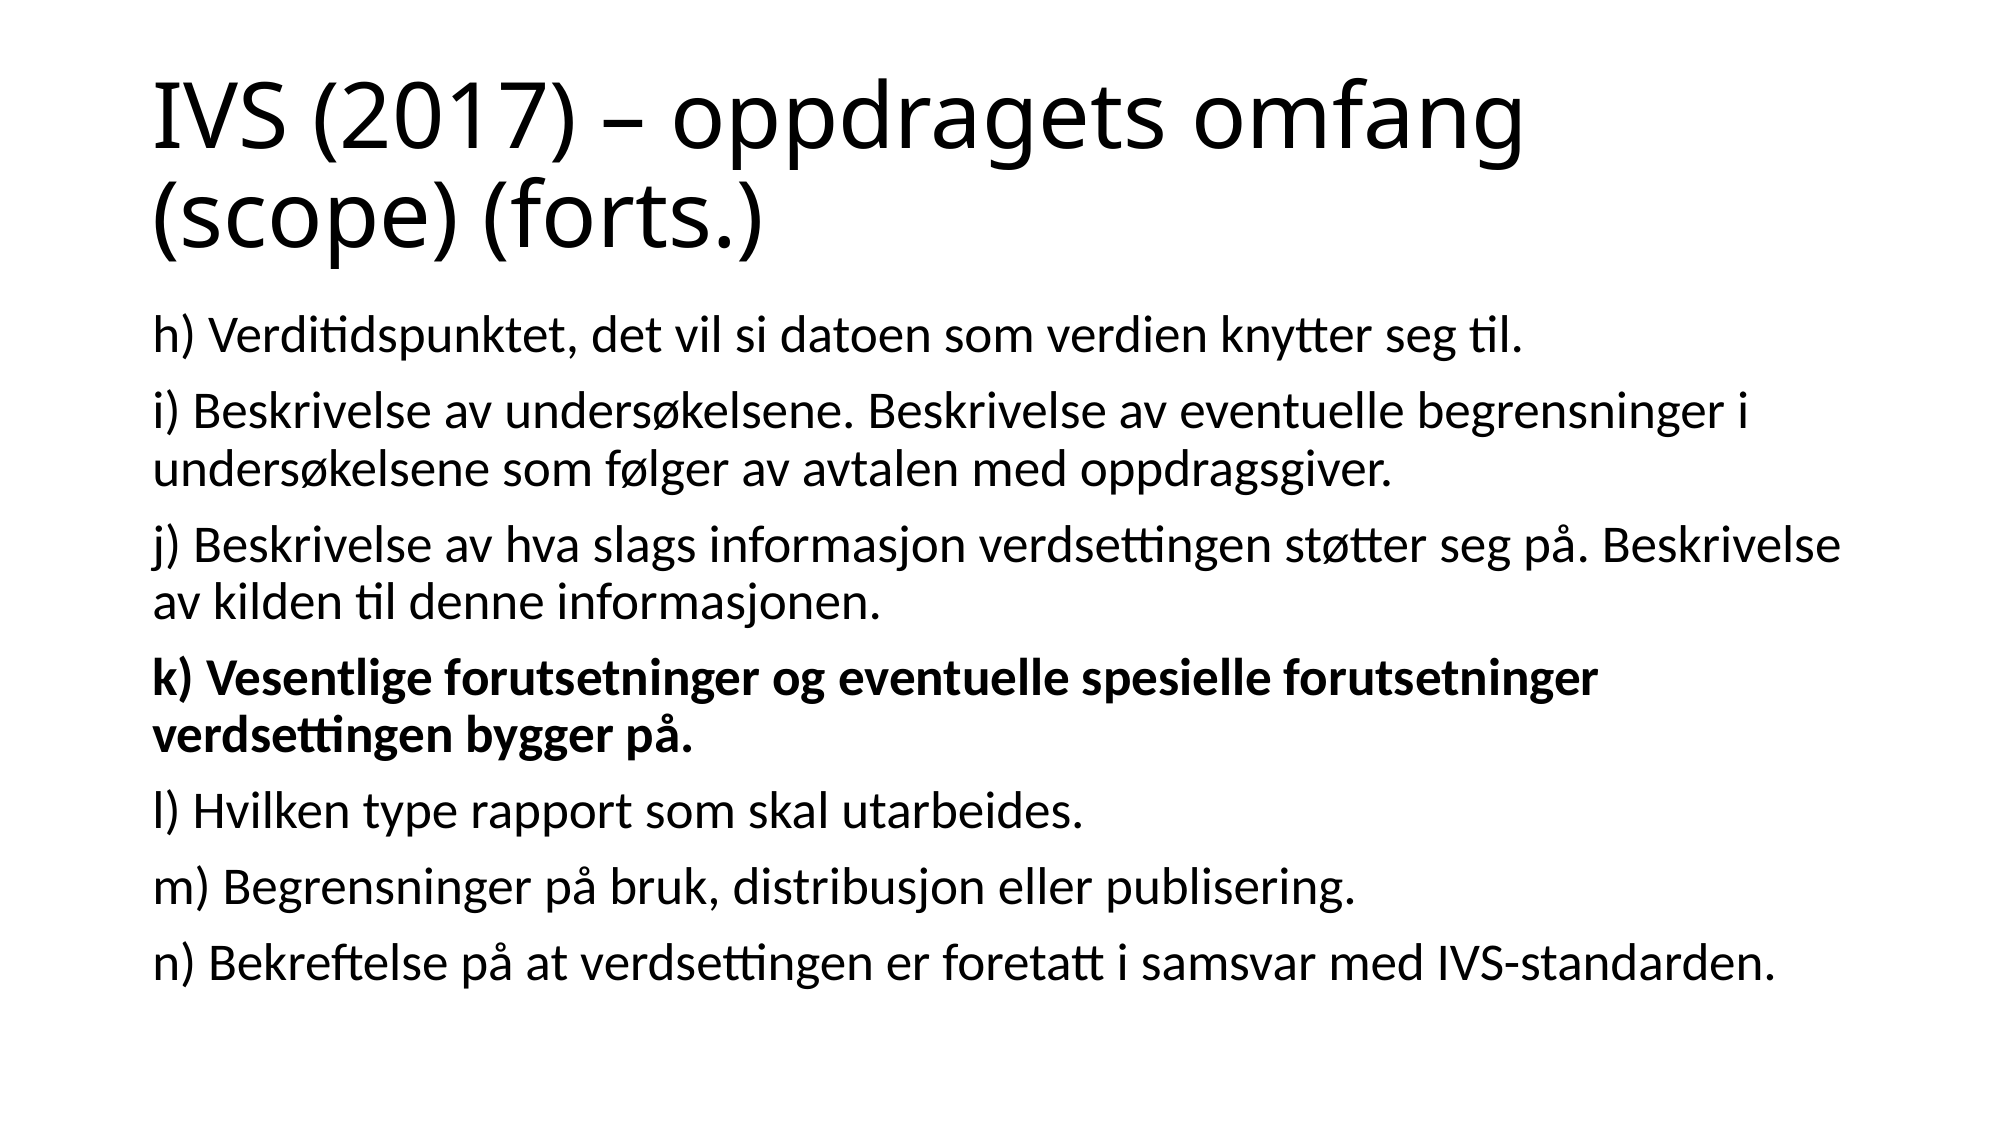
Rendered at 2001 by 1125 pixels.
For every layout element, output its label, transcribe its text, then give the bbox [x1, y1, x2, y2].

list h) Verditidspunktet, det vil si datoen som verdien knytter seg til. i) Beskrivelse av undersøkelsene. Beskrivelse av eventuelle begrensninger i undersøkelsene som følger av avtalen med oppdragsgiver. j) Beskrivelse av hva slags informasjon verdsettingen støtter seg på. Beskrivelse av kilden til denne informasjonen. k) Vesentlige forutsetninger og eventuelle spesielle forutsetninger verdsettingen bygger på. l) Hvilken type rapport som skal utarbeides. m) Begrensninger på bruk, distribusjon eller publisering. n) Bekreftelse på at verdsettingen er foretatt i samsvar med IVS-standarden. [137, 299, 1863, 1014]
title IVS (2017) – oppdragets omfang (scope) (forts.) [137, 59, 1863, 278]
